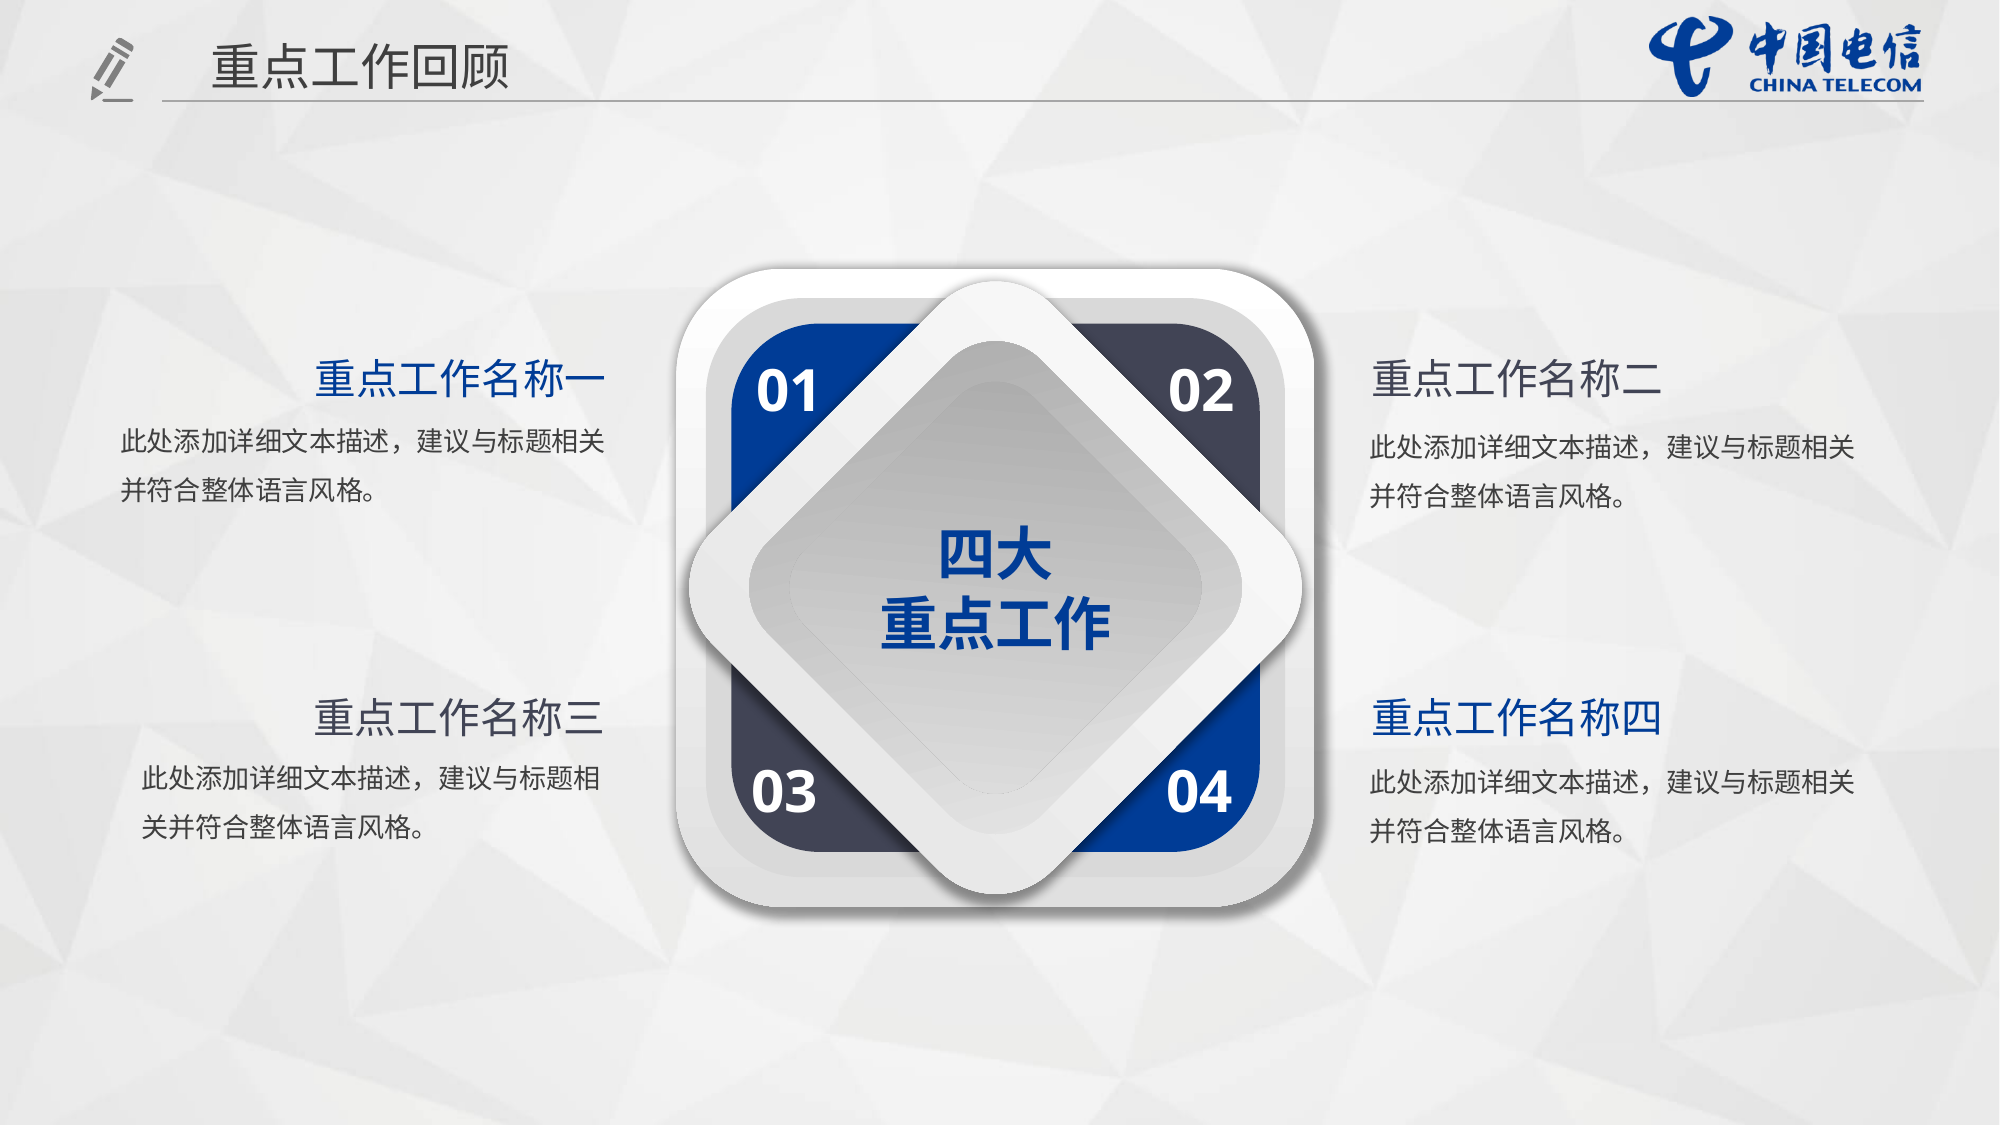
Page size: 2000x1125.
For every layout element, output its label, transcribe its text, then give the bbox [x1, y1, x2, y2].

text_box [102, 98, 134, 102]
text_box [1354, 344, 1886, 518]
text_box [90, 86, 104, 101]
text_box [110, 45, 130, 59]
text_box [104, 345, 627, 511]
text_box [104, 59, 126, 89]
picture [0, 0, 2000, 1125]
text_box 重点工作回顾 [196, 28, 526, 100]
text_box [115, 37, 134, 52]
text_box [126, 684, 627, 848]
text_box [93, 52, 115, 82]
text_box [676, 268, 1315, 908]
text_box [1354, 684, 1886, 853]
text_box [755, 347, 1236, 828]
